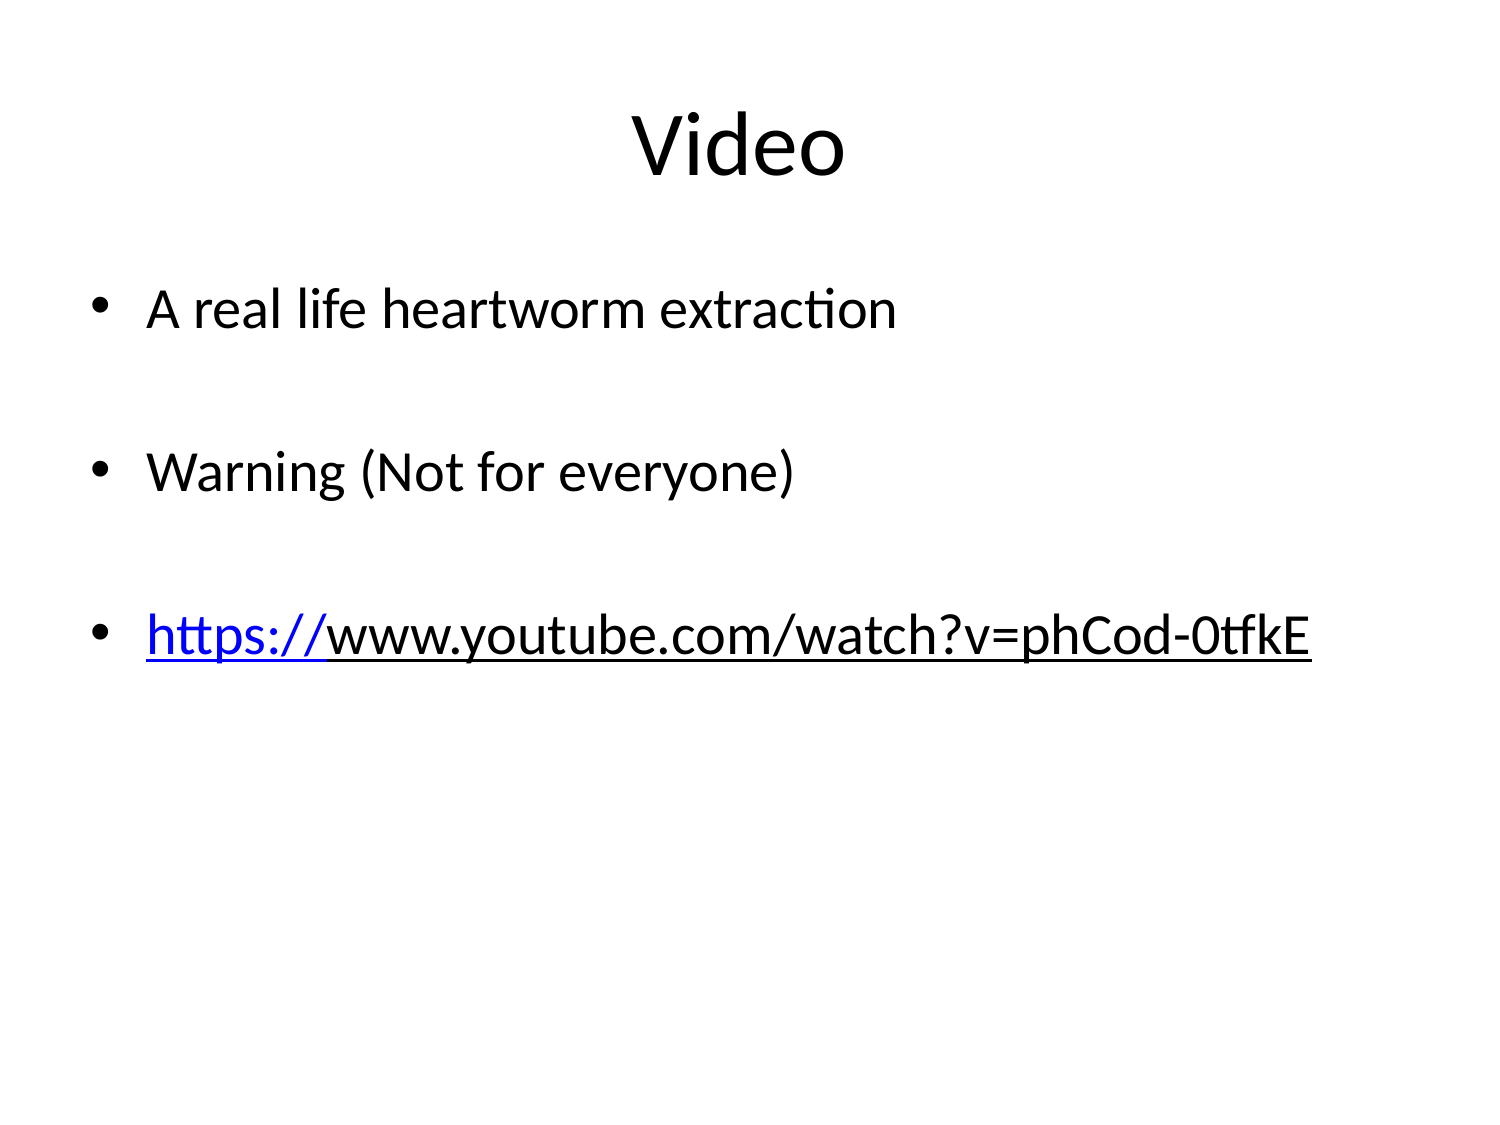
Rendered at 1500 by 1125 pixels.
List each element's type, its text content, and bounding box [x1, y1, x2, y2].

list A real life heartworm extraction Warning (Not for everyone) https://www.youtube.com/watch?v=phCod-0tfkE [75, 262, 1438, 1005]
title Video [75, 45, 1425, 233]
